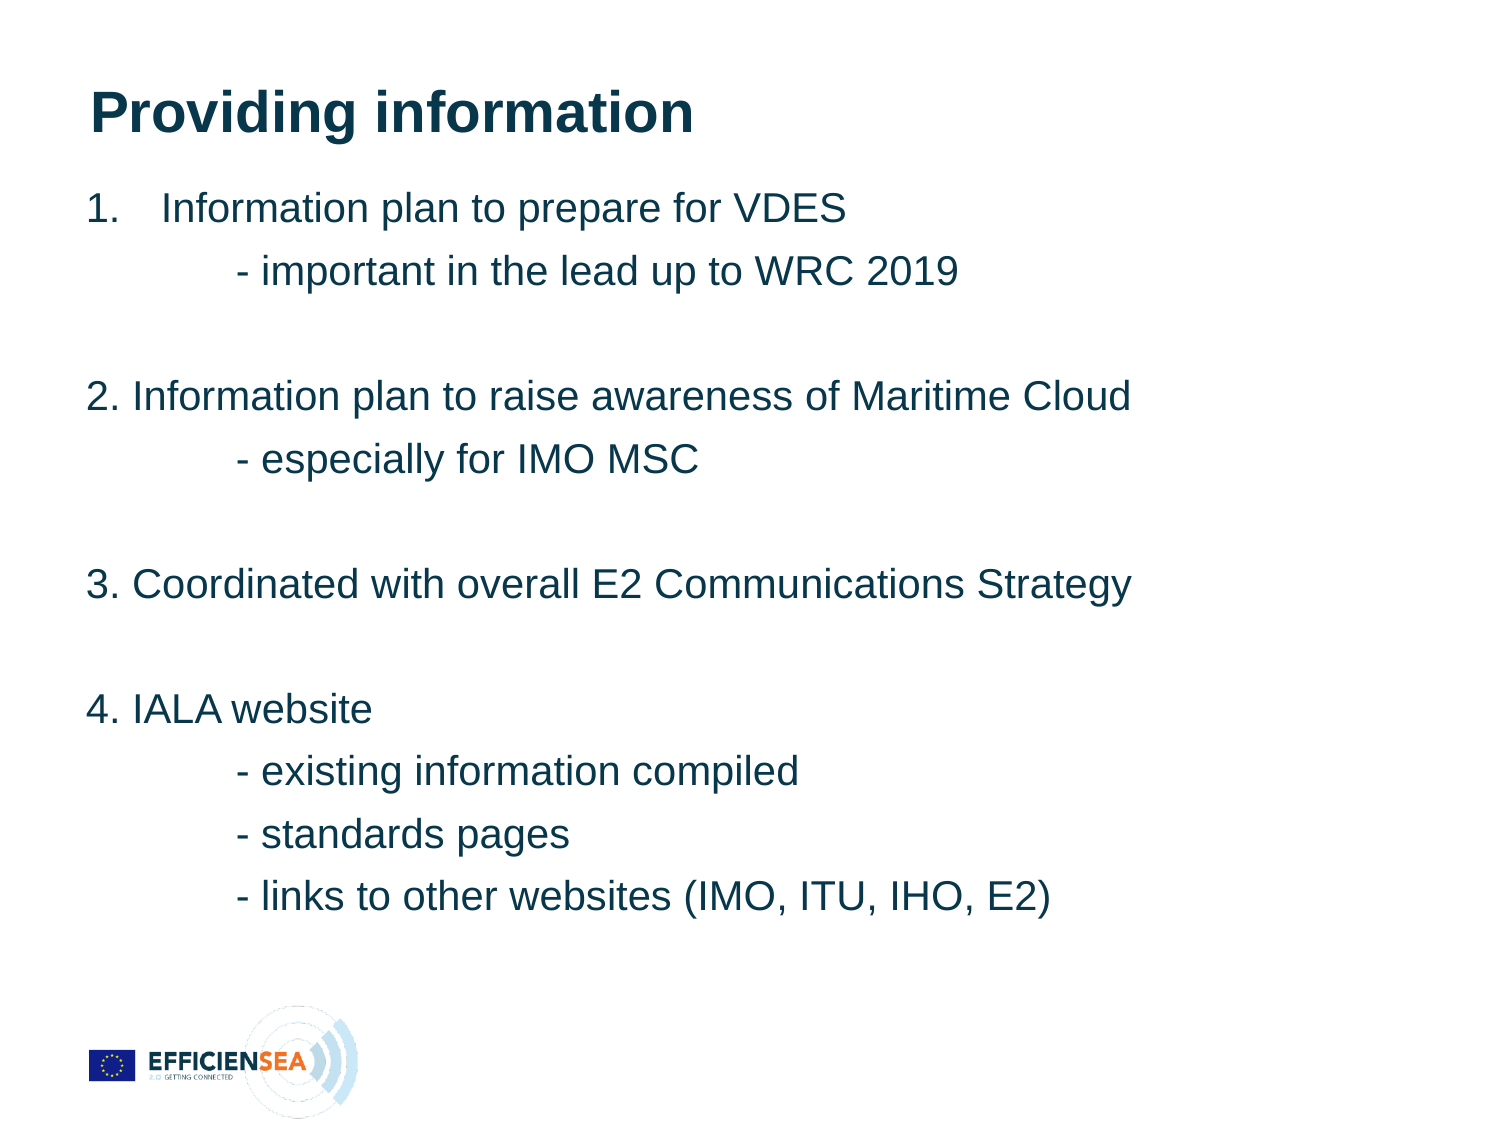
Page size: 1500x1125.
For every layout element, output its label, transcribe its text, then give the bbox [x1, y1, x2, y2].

picture [88, 1002, 386, 1122]
text_box Information plan to prepare for VDES - important in the lead up to WRC 2019 2. Information plan to raise awareness of Maritime Cloud - especially for IMO MSC 3. Coordinated with overall E2 Communications Strategy 4. IALA website - existing information compiled - standards pages - links to other websites (IMO, ITU, IHO, E2) [71, 173, 1422, 927]
title Providing information [75, 45, 1425, 173]
